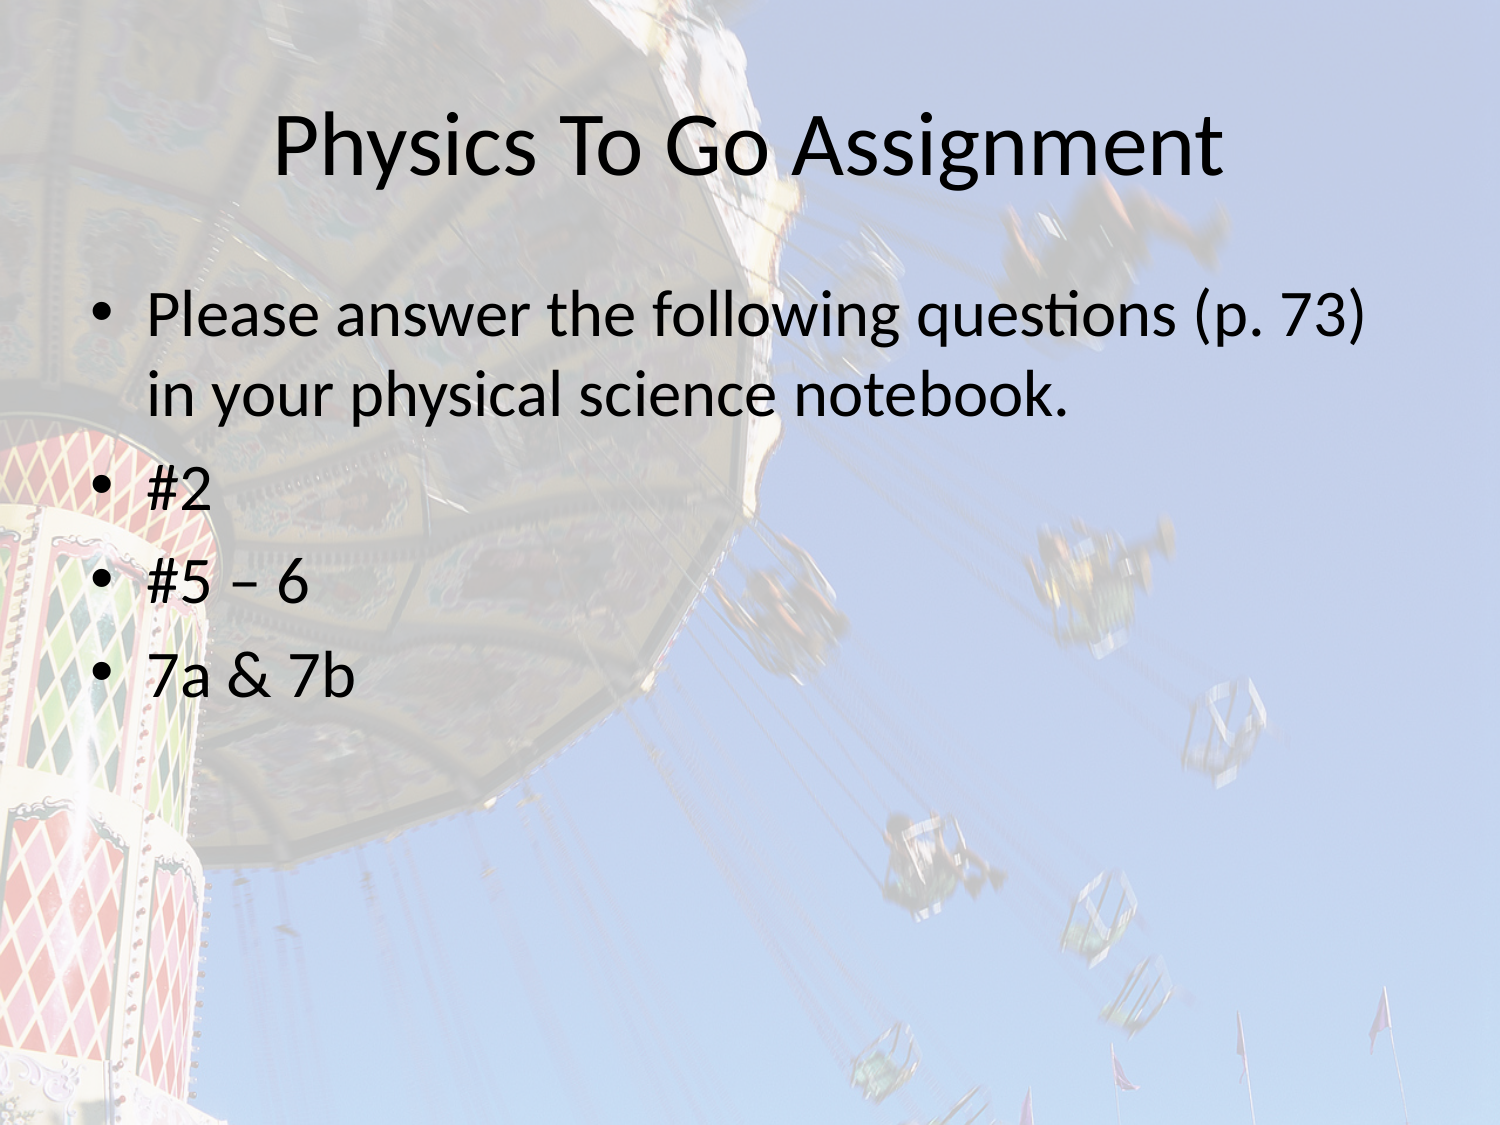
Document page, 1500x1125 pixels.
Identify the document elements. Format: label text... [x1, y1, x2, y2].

list Please answer the following questions (p. 73) in your physical science notebook. #2 #5 – 6 7a & 7b [75, 262, 1425, 1005]
title Physics To Go Assignment [75, 45, 1425, 233]
